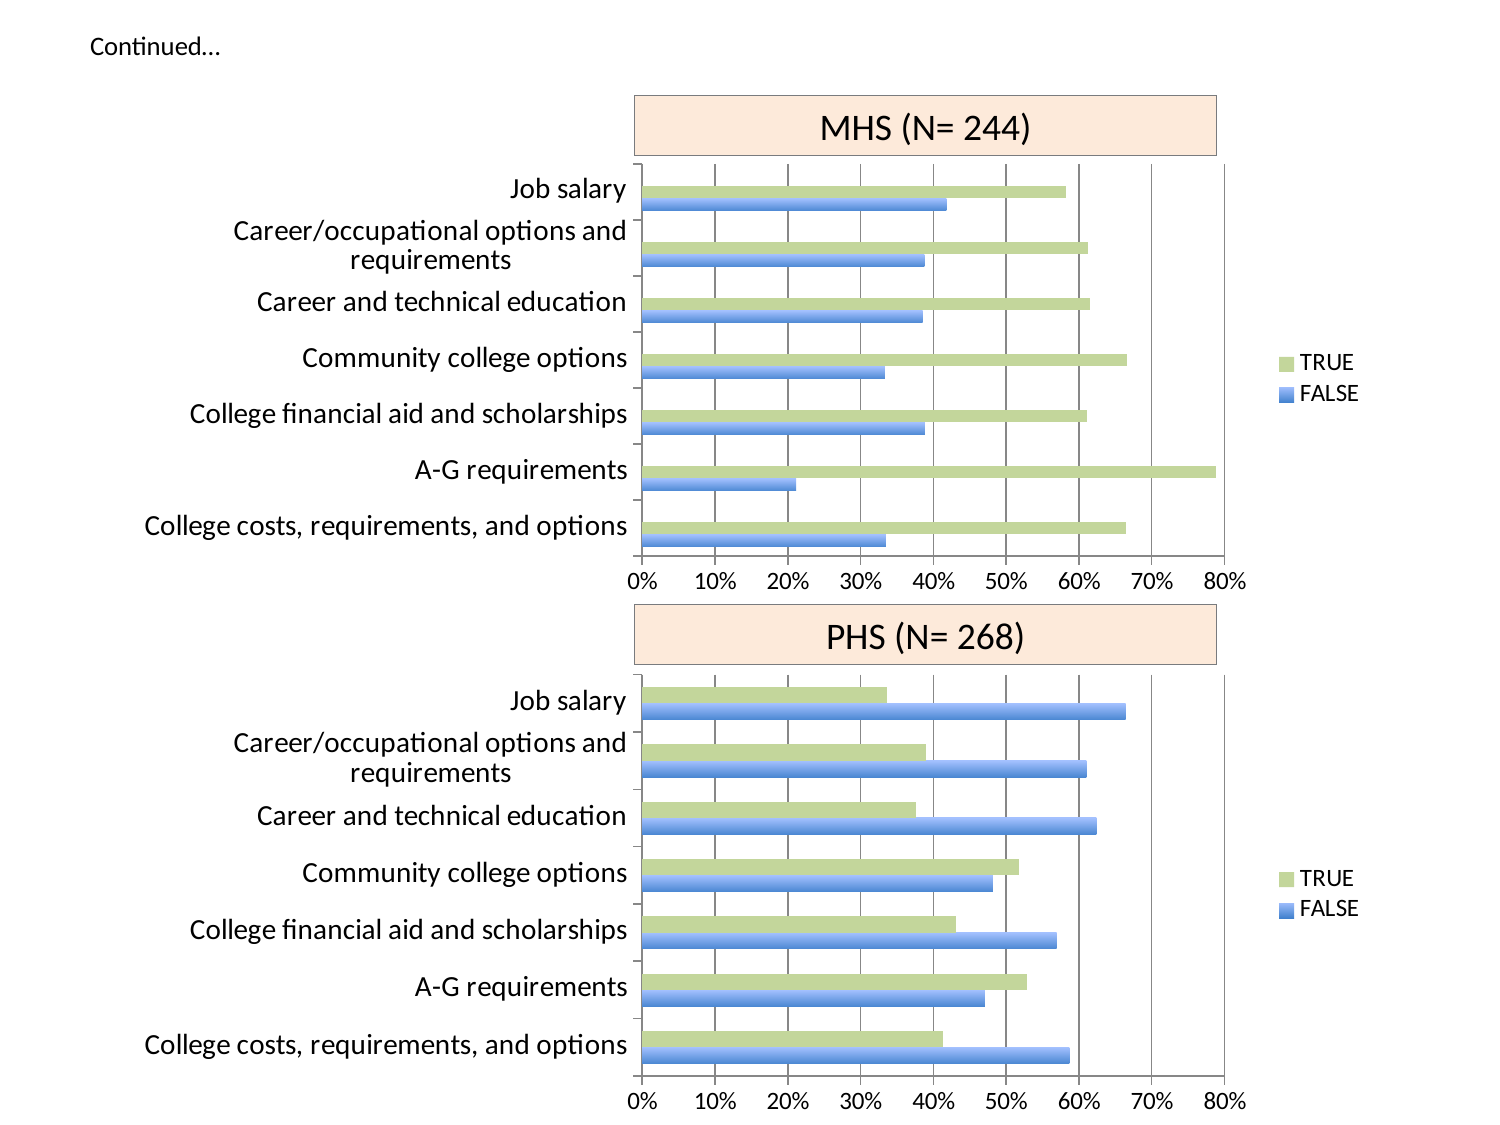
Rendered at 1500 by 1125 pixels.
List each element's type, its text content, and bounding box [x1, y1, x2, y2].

chart [119, 665, 1381, 1125]
title Continued… [75, 21, 1425, 69]
chart [119, 154, 1381, 606]
text_box PHS (N= 268) [634, 615, 1217, 664]
text_box MHS (N= 244) [634, 95, 1217, 153]
